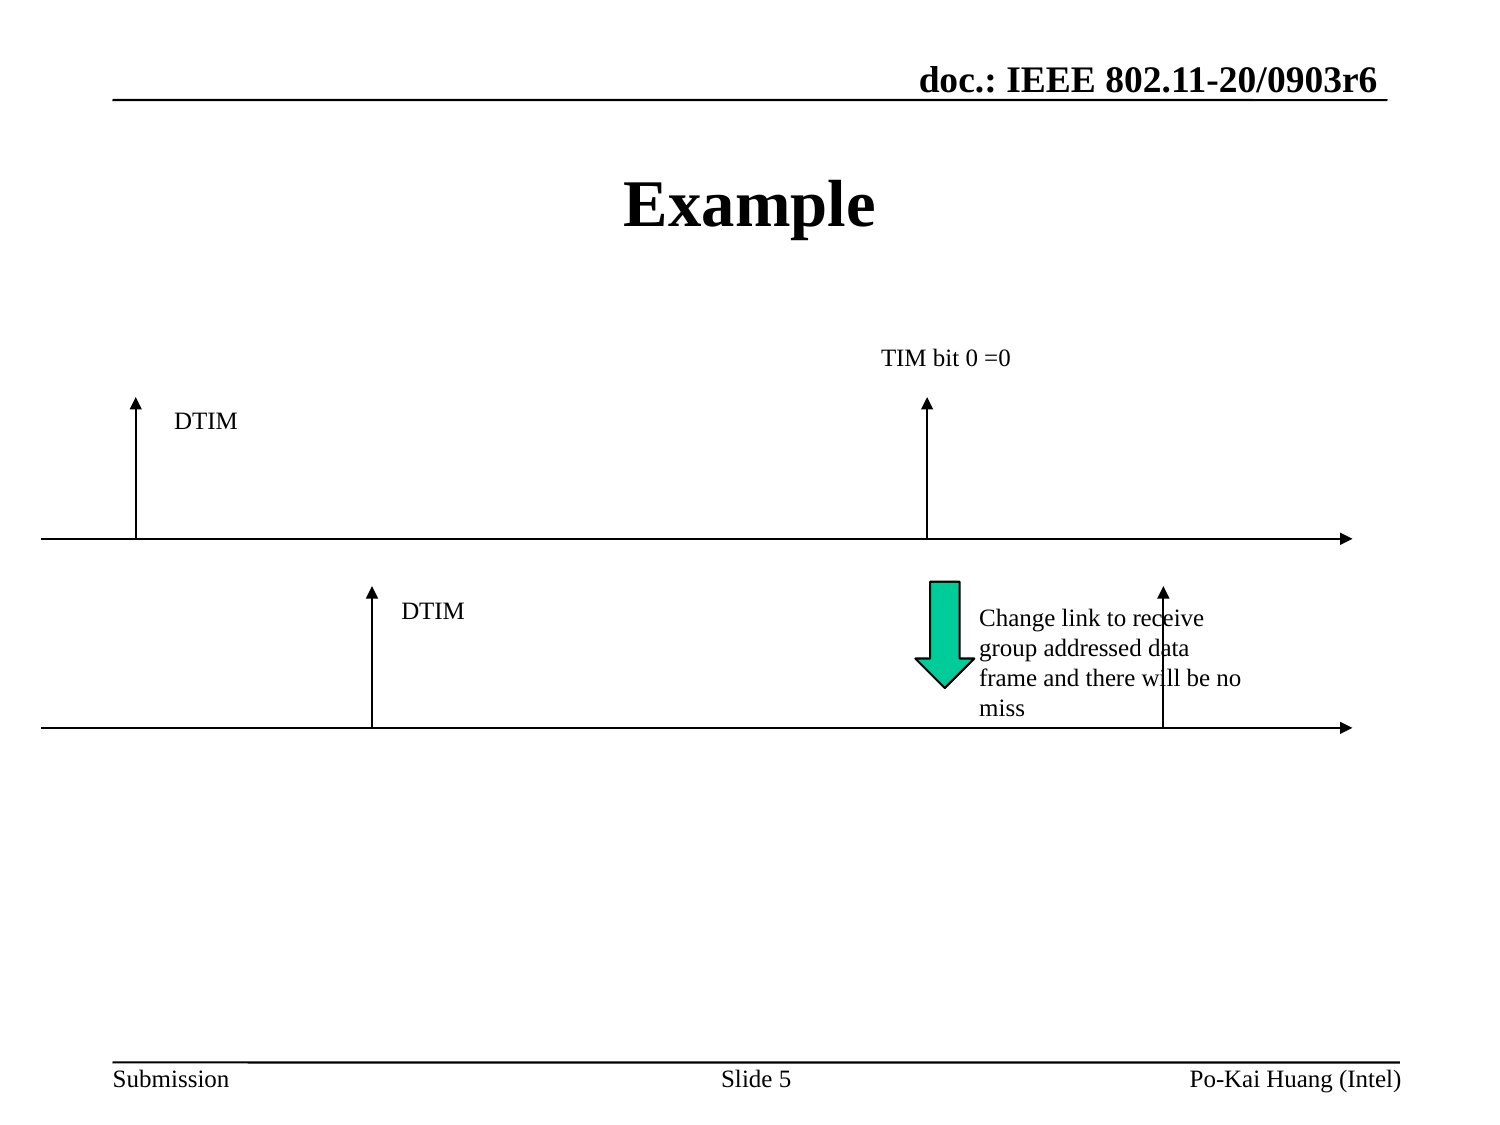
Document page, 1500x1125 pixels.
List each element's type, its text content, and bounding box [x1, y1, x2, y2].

text_box [915, 581, 964, 689]
text_box TIM bit 0 =0 [866, 333, 1106, 409]
text_box DTIM [386, 587, 564, 633]
text_box Change link to receive group addressed data frame and there will be no miss [964, 594, 1159, 727]
text_box DTIM [159, 397, 337, 442]
slide_number Slide 5 [712, 1061, 800, 1093]
title Example [112, 112, 1388, 288]
footer Po-Kai Huang (Intel) [1186, 1061, 1402, 1093]
text_box Change link to receive group addressed data frame and there will be no miss [1168, 594, 1258, 727]
